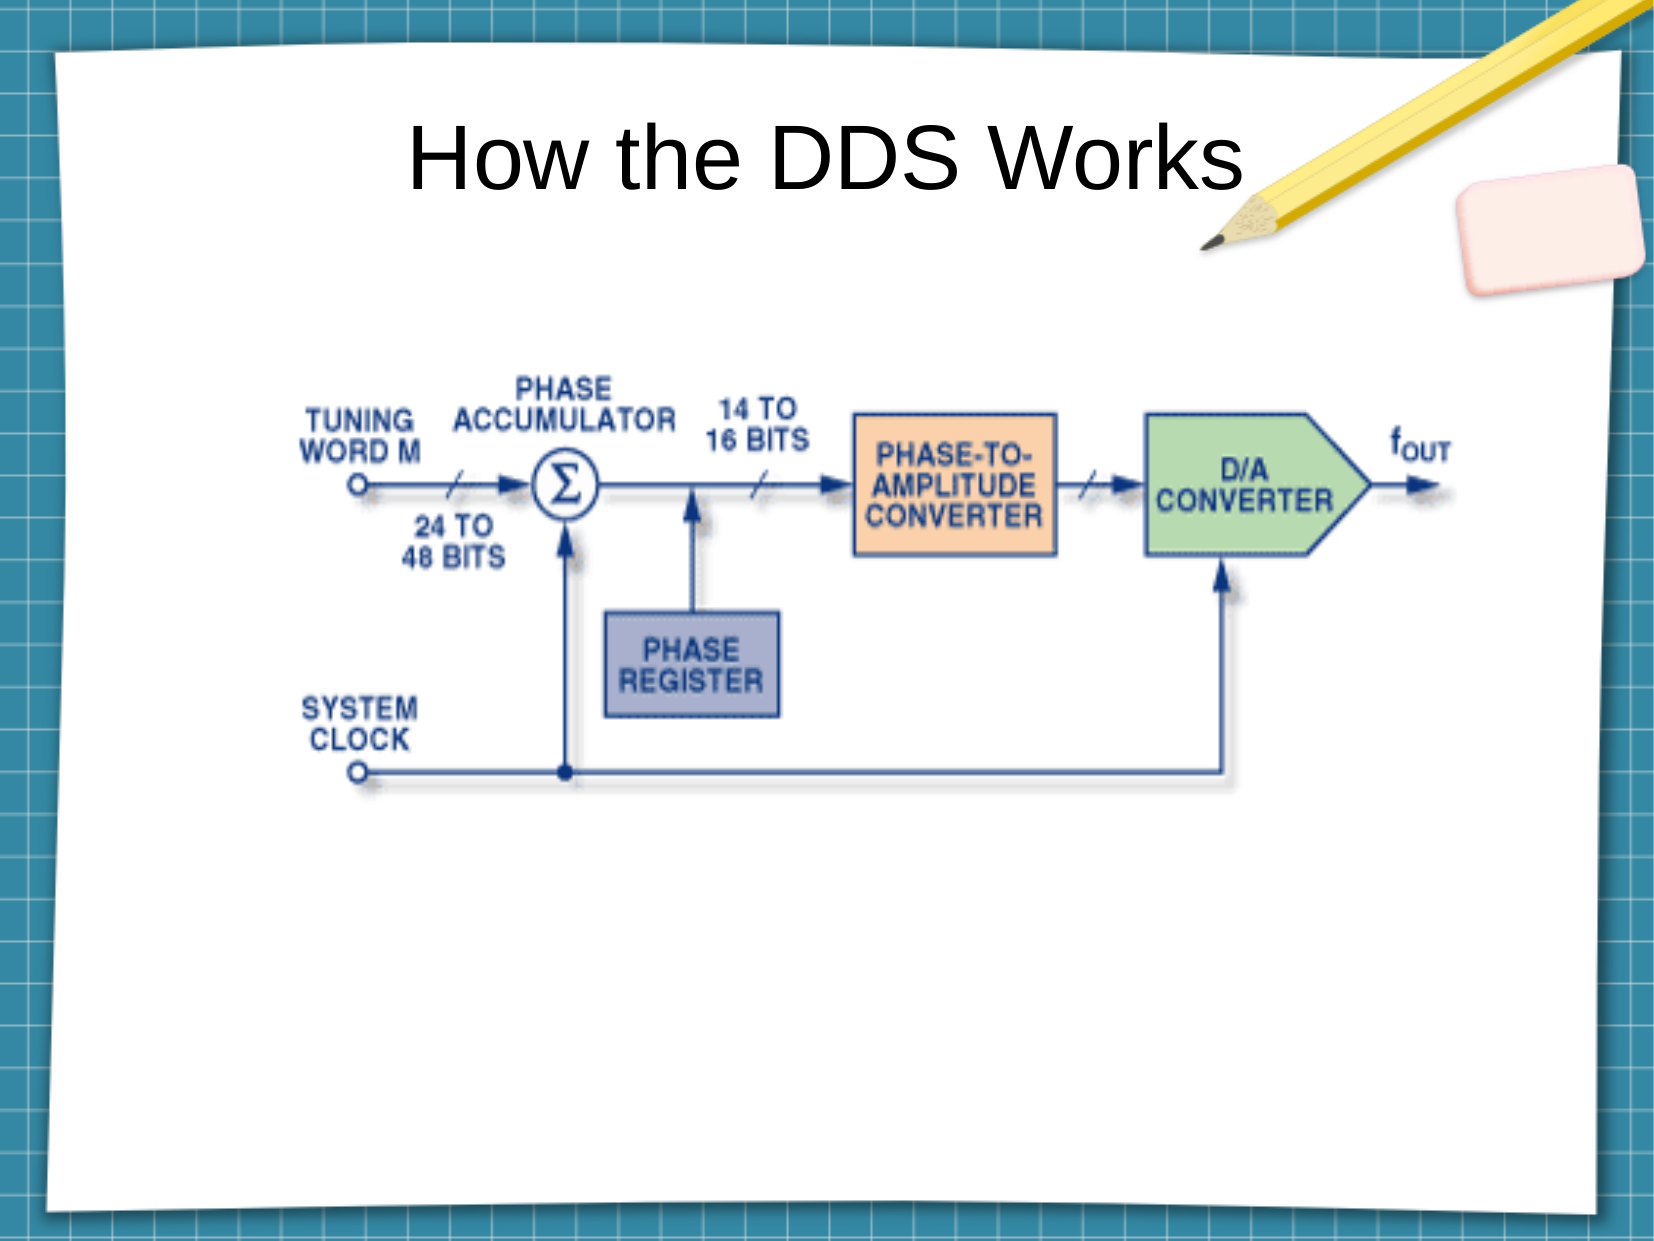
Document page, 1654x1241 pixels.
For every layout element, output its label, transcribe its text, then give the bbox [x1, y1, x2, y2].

picture [0, 0, 1654, 1241]
text_box [71, 300, 1590, 1155]
text_box How the DDS Works [82, 97, 1571, 208]
